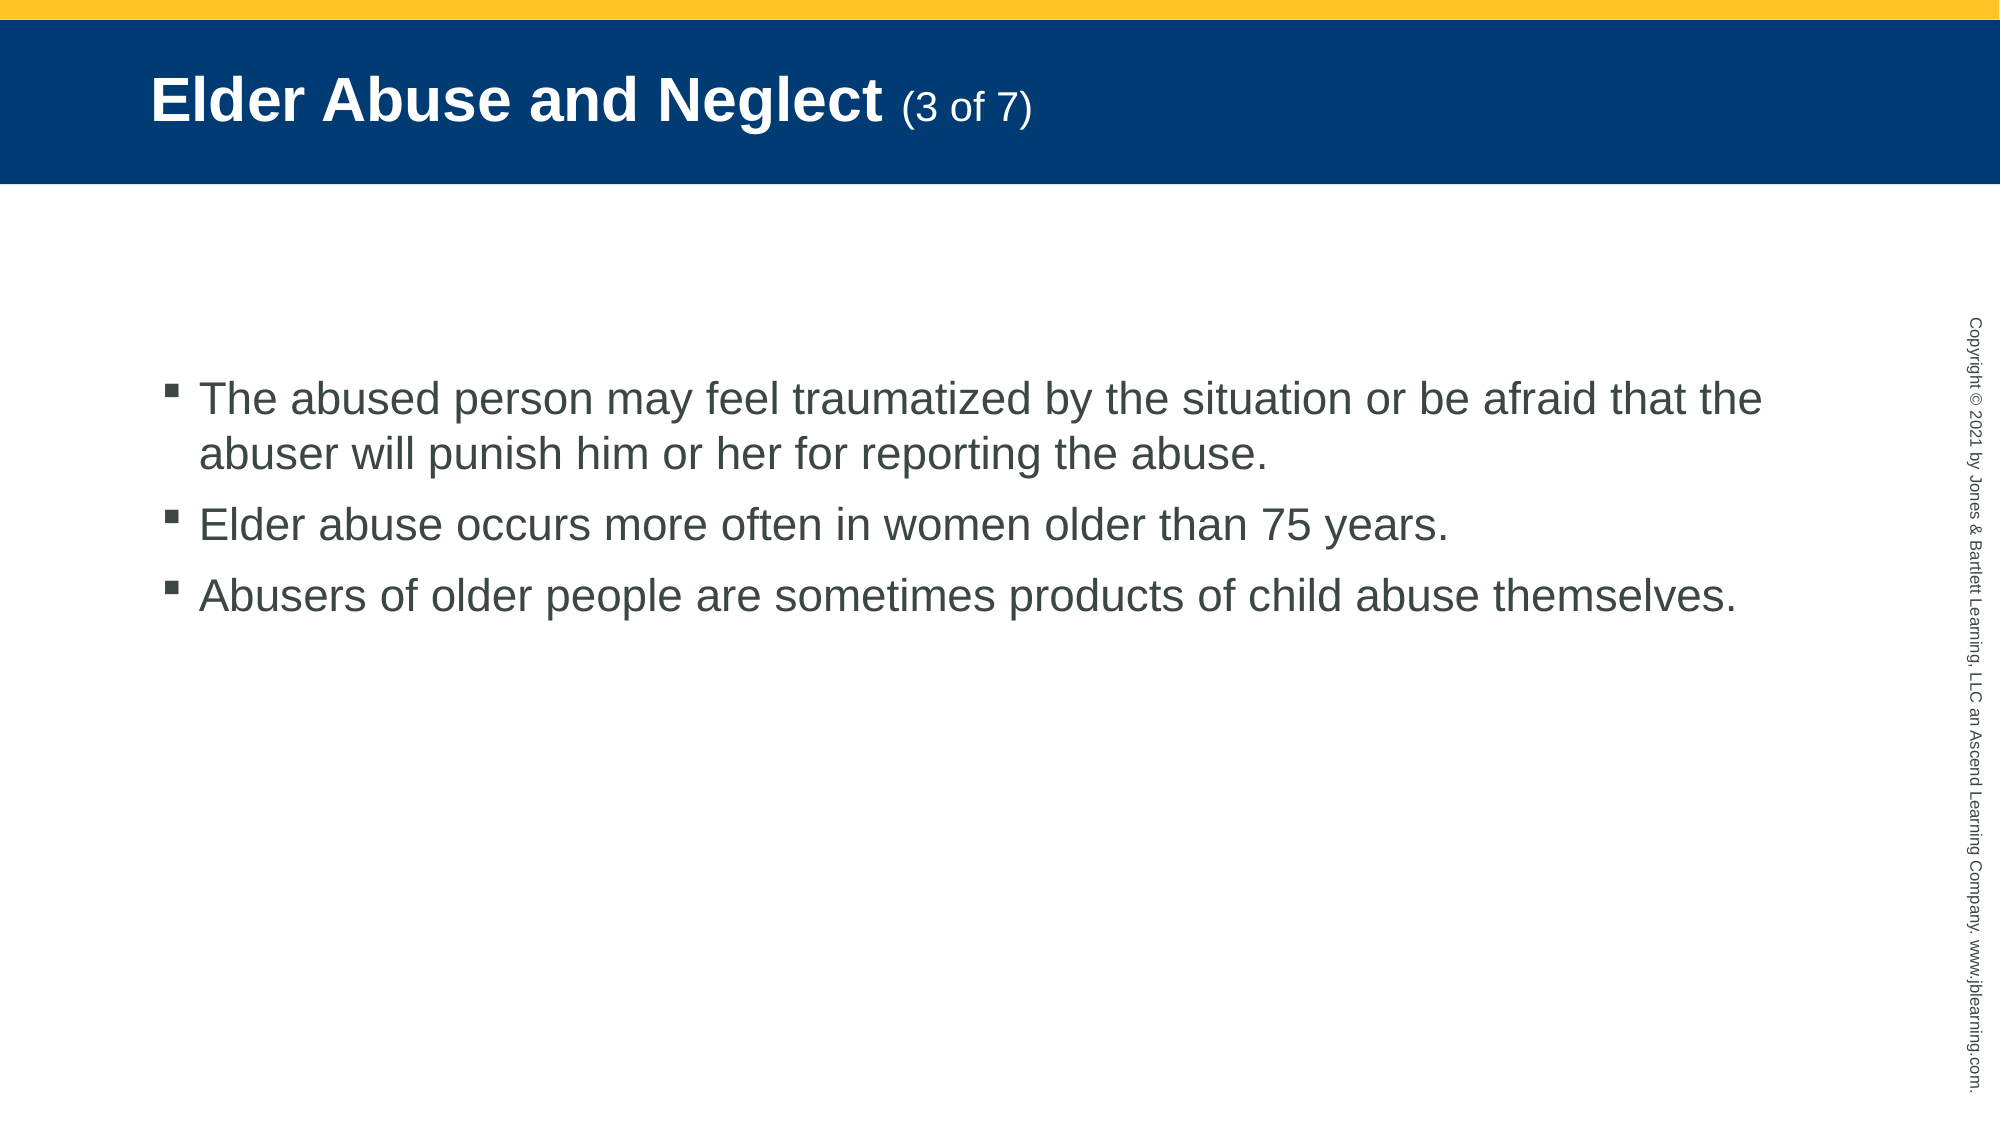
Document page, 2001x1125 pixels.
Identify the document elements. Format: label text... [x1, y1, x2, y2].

title Elder Abuse and Neglect (3 of 7) [0, 19, 2000, 185]
list The abused person may feel traumatized by the situation or be afraid that the abuser will punish him or her for reporting the abuse. Elder abuse occurs more often in women older than 75 years. Abusers of older people are sometimes products of child abuse themselves. [146, 361, 1859, 1016]
